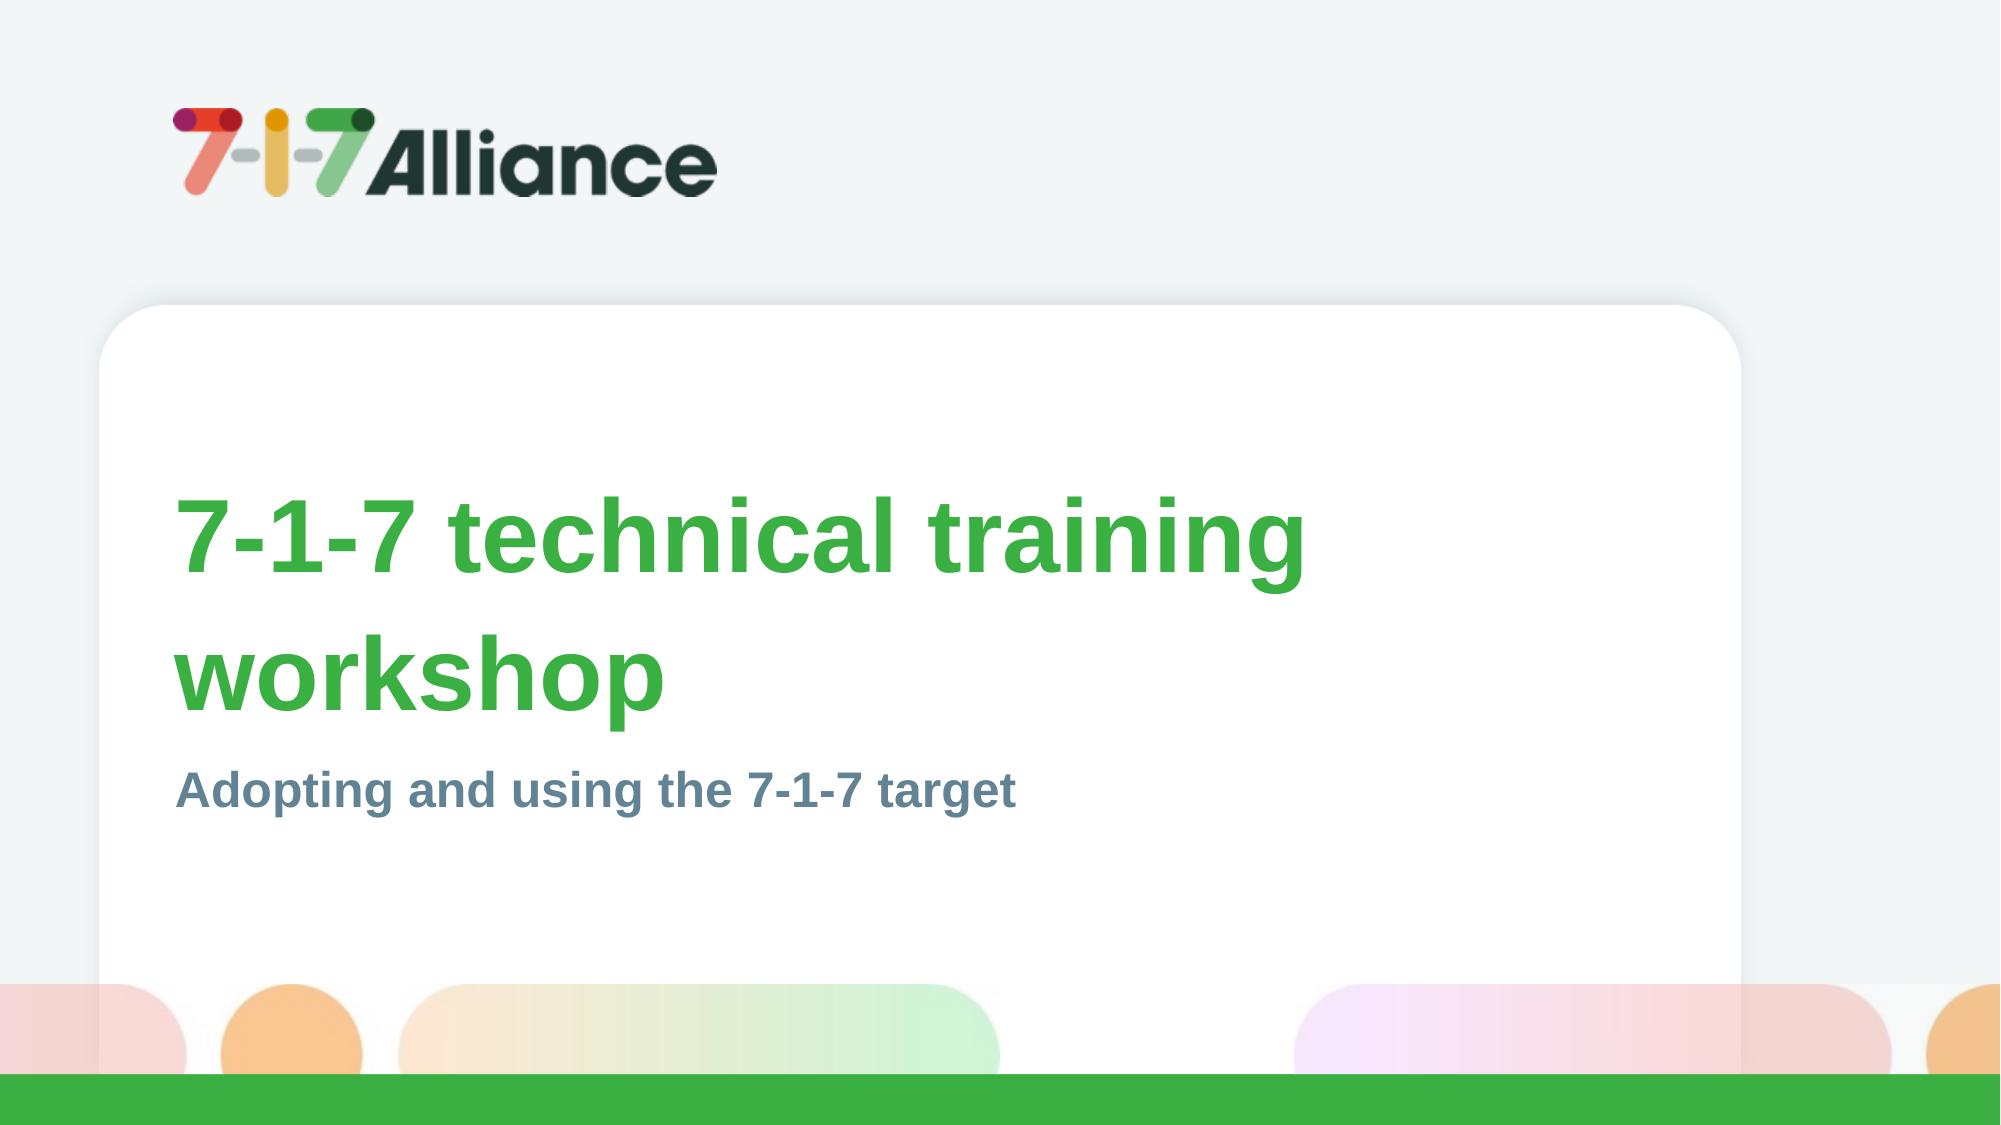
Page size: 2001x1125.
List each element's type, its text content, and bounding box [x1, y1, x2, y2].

list Adopting and using the 7-1-7 target [159, 737, 1660, 826]
list 7-1-7 technical training workshop [159, 448, 1507, 736]
picture [173, 108, 717, 197]
